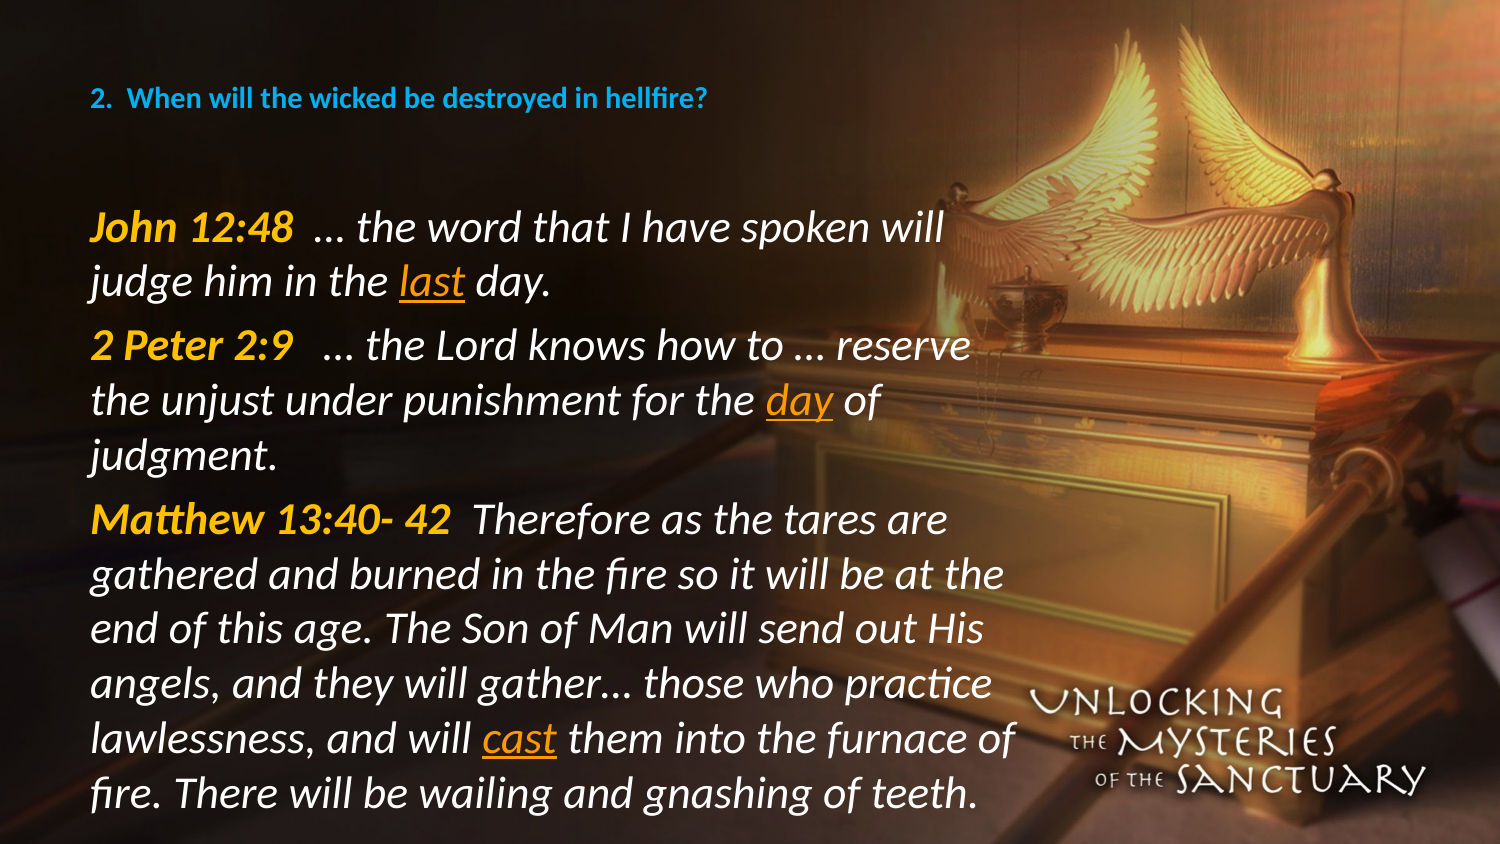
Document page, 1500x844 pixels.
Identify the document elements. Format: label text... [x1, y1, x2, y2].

list John 12:48 … the word that I have spoken will judge him in the last day. 2 Peter 2:9 … the Lord knows how to … reserve the unjust under punishment for the day of judgment. Matthew 13:40- 42 Therefore as the tares are gathered and burned in the fire so it will be at the end of this age. The Son of Man will send out His angels, and they will gather… those who practice lawlessness, and will cast them into the furnace of fire. There will be wailing and gnashing of teeth. [75, 188, 1040, 834]
title 2. When will the wicked be destroyed in hellfire? [75, 33, 1425, 175]
picture [0, 0, 1500, 844]
